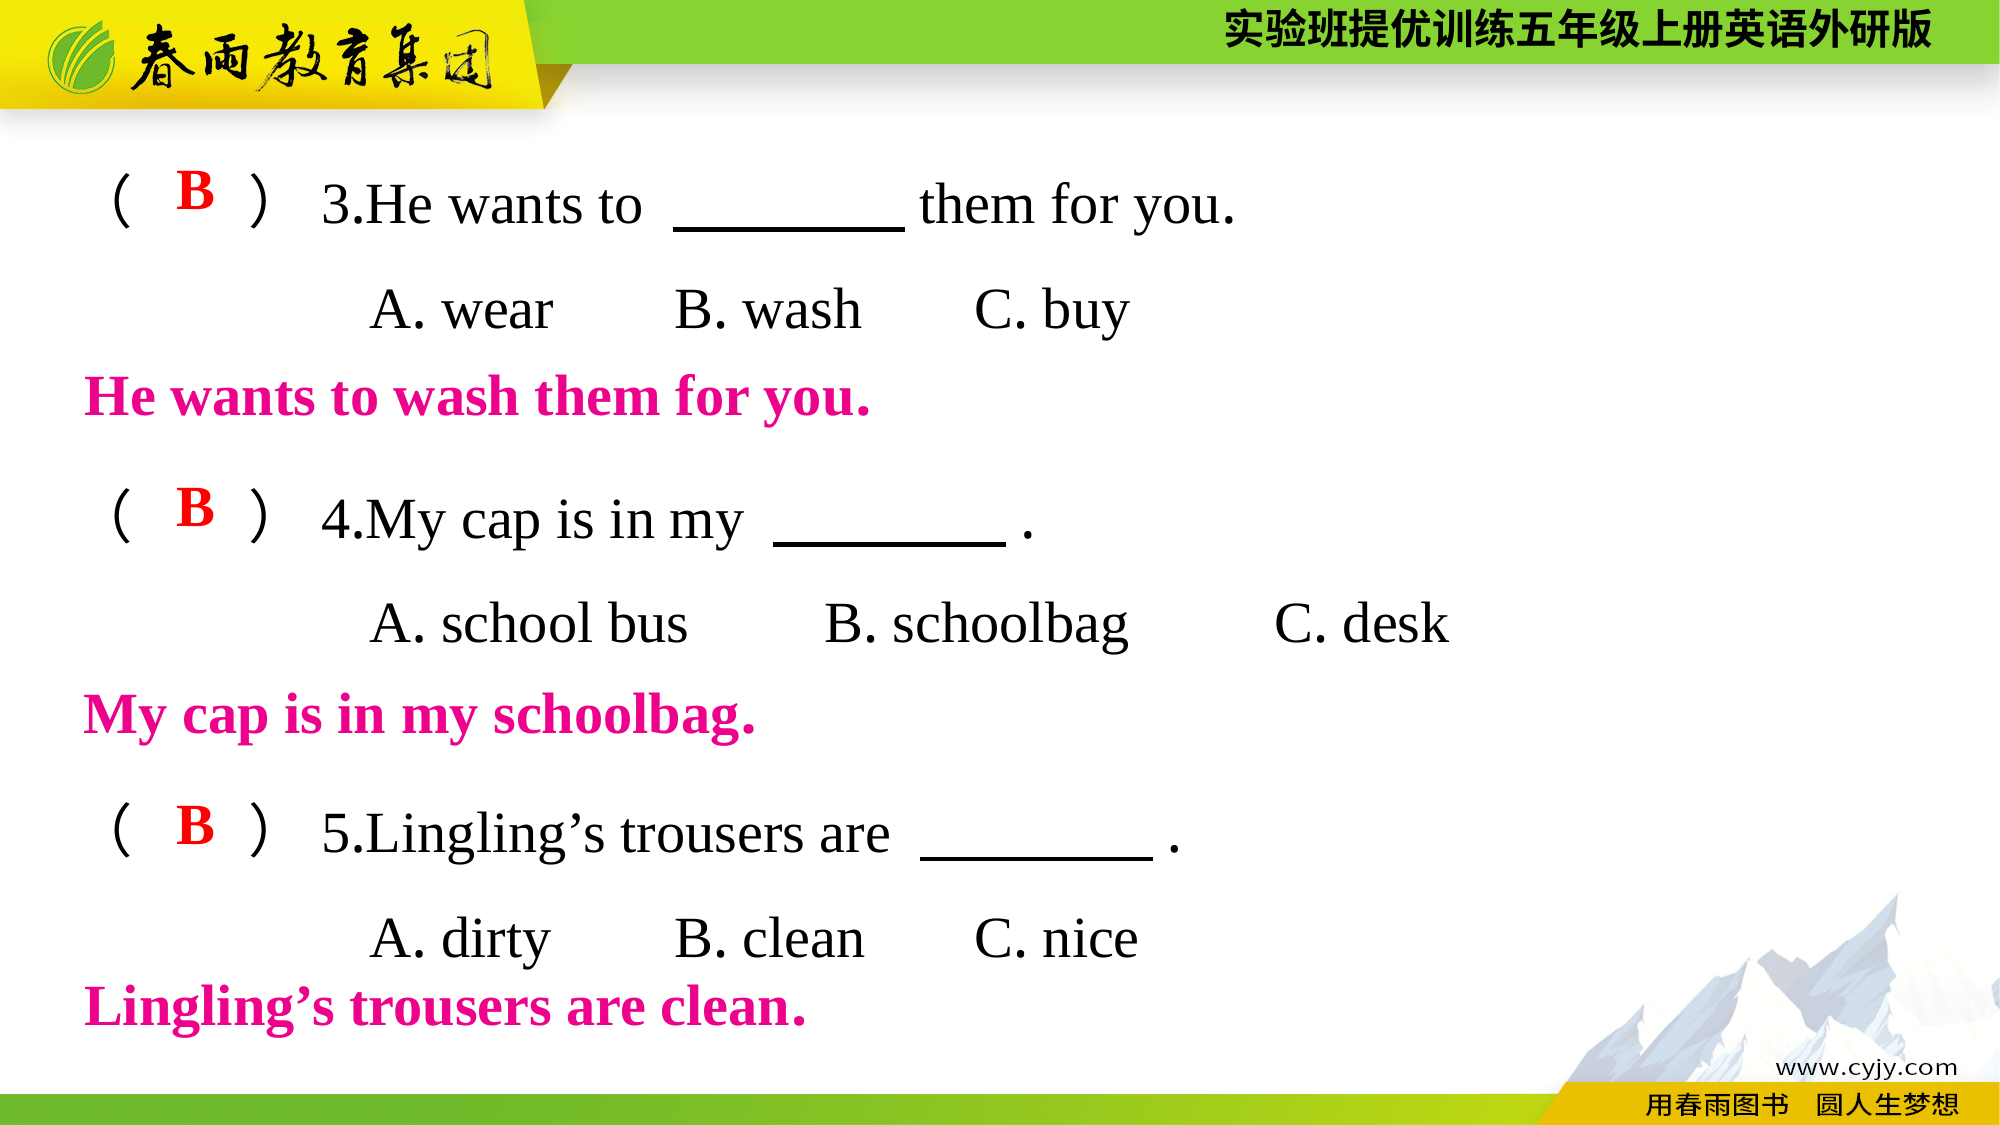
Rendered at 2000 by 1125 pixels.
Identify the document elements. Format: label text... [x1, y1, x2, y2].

text_box B [161, 778, 231, 864]
picture [0, 0, 2000, 1125]
text_box B [161, 143, 231, 229]
text_box My cap is in my schoolbag. [69, 633, 772, 754]
text_box He wants to wash them for you. [70, 314, 887, 435]
text_box Lingling’s trousers are clean. [69, 925, 823, 1045]
list （ ）3.He wants to them for you. A. wear B. wash C. buy （ ）4.My cap is in my . A. school bus B. schoolbag C. desk （ ）5.Lingling’s trousers are . A. dirty B. clean C. nice [59, 122, 1944, 986]
text_box B [161, 460, 231, 546]
